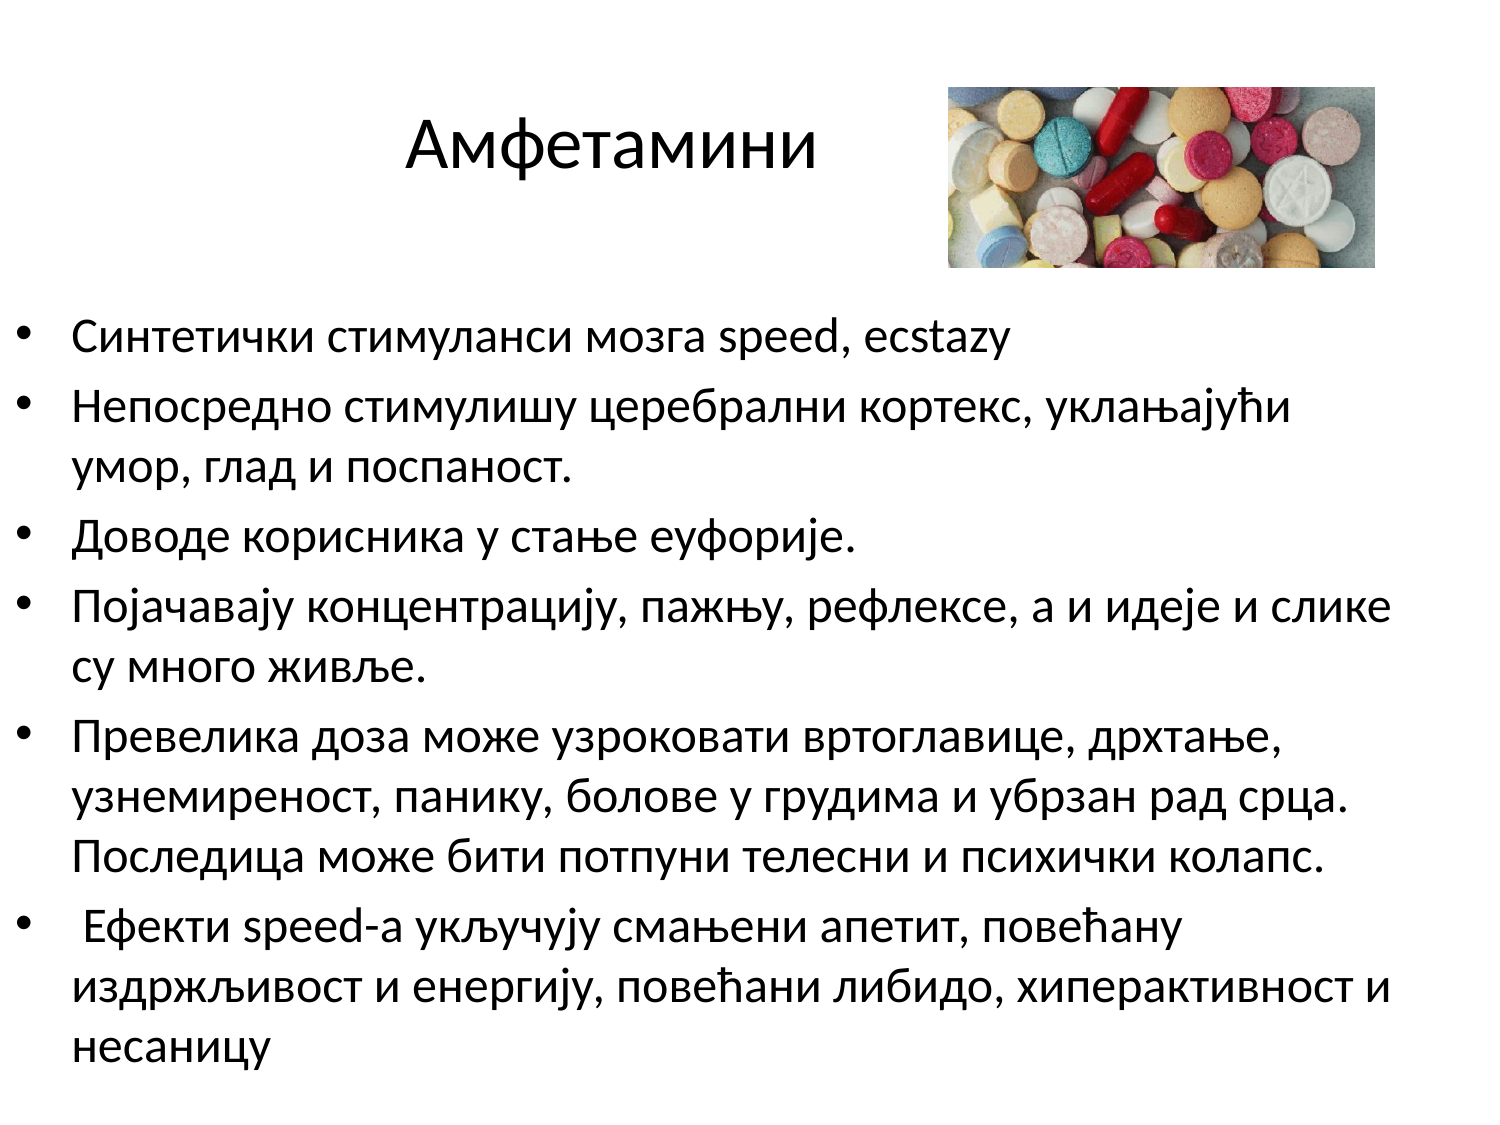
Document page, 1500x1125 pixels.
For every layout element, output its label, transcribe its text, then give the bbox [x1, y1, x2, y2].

picture [948, 87, 1376, 268]
title Aмфетамини [0, 44, 1288, 233]
list Синтетички стимуланси мозга speed, ecstazy Непосредно стимулишу церебрални кортекс, уклањајући умор, глад и поспаност. Доводе корисника у стање еуфорије. Појачавају концентрацију, пажњу, рефлексе, а и идеје и слике су много живље. Превелика доза може узроковати вртоглавице, дрхтање, узнемиреност, панику, болове у грудима и убрзан рад срца. Последица може бити потпуни телесни и психички колапс. Ефекти speed-a укључују смањени апетит, повећану издржљивост и енергију, повећани либидо, хиперактивност и несаницу [0, 294, 1440, 1038]
